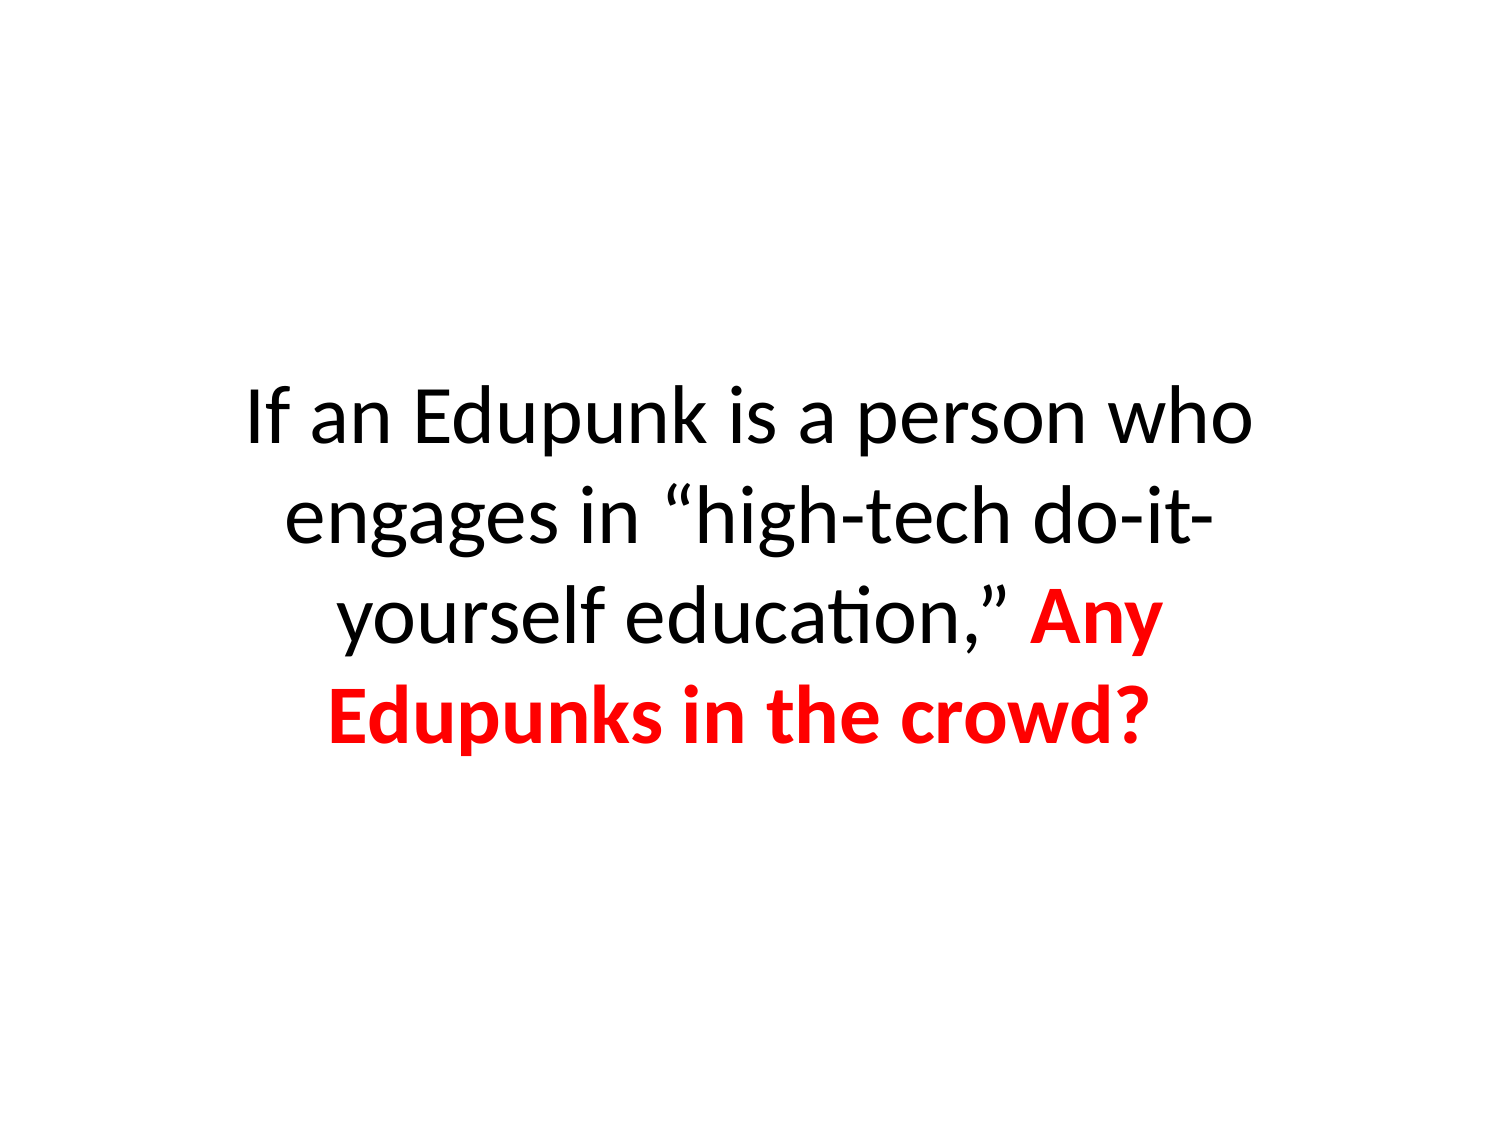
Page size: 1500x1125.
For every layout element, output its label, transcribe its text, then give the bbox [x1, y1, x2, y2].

text_box If an Edupunk is a person who engages in “high-tech do-it-yourself education,” Any Edupunks in the crowd? [187, 352, 1313, 768]
